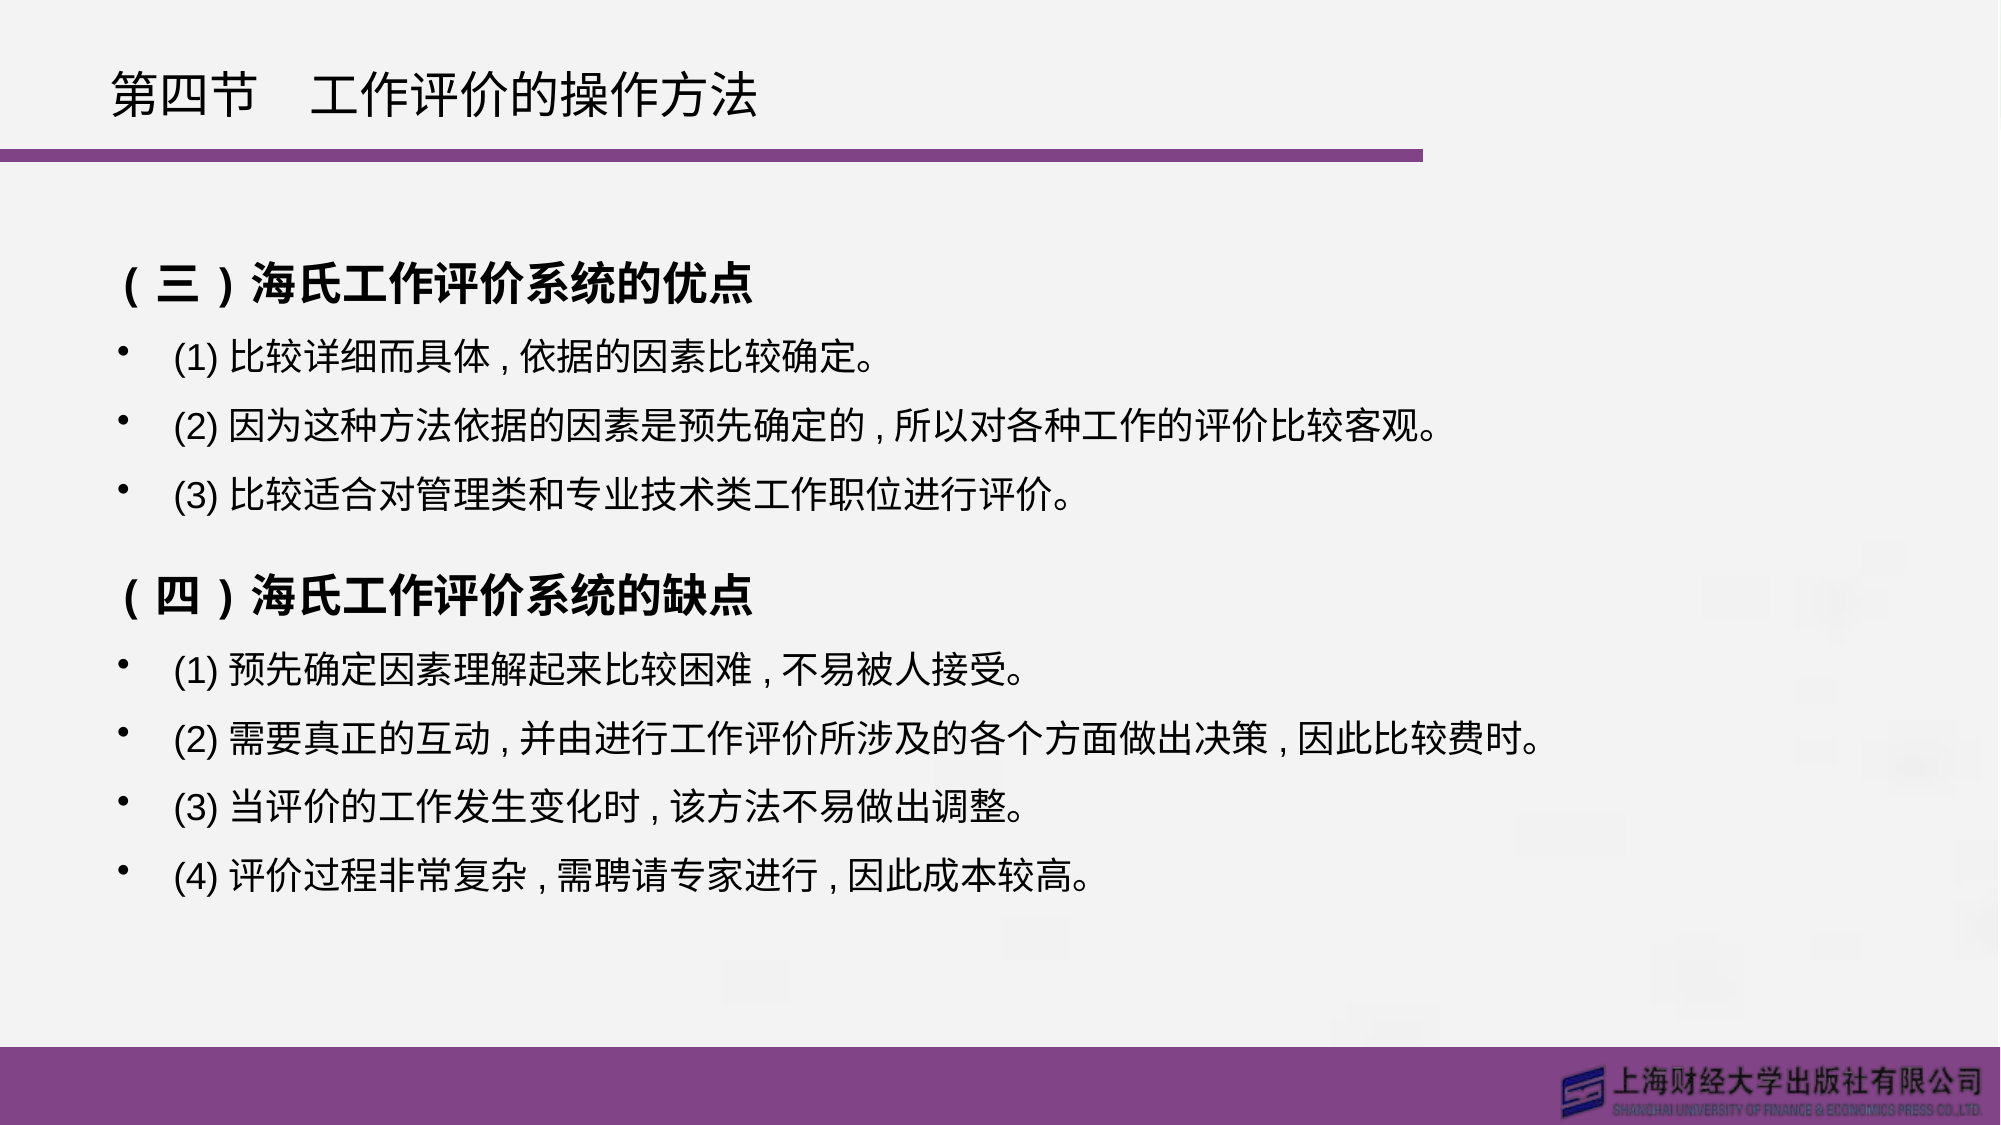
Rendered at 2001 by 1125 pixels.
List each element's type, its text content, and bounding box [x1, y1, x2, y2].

picture [0, 0, 2001, 1125]
title 第四节 工作评价的操作方法 [94, 42, 1451, 146]
list (三)海氏工作评价系统的优点 (1)比较详细而具体,依据的因素比较确定。 (2)因为这种方法依据的因素是预先确定的,所以对各种工作的评价比较客观。 (3)比较适合对管理类和专业技术类工作职位进行评价。 (四)海氏工作评价系统的缺点 (1)预先确定因素理解起来比较困难,不易被人接受。 (2)需要真正的互动,并由进行工作评价所涉及的各个方面做出决策,因此比较费时。 (3)当评价的工作发生变化时,该方法不易做出调整。 (4)评价过程非常复杂,需聘请专家进行,因此成本较高。 [102, 233, 1898, 1032]
